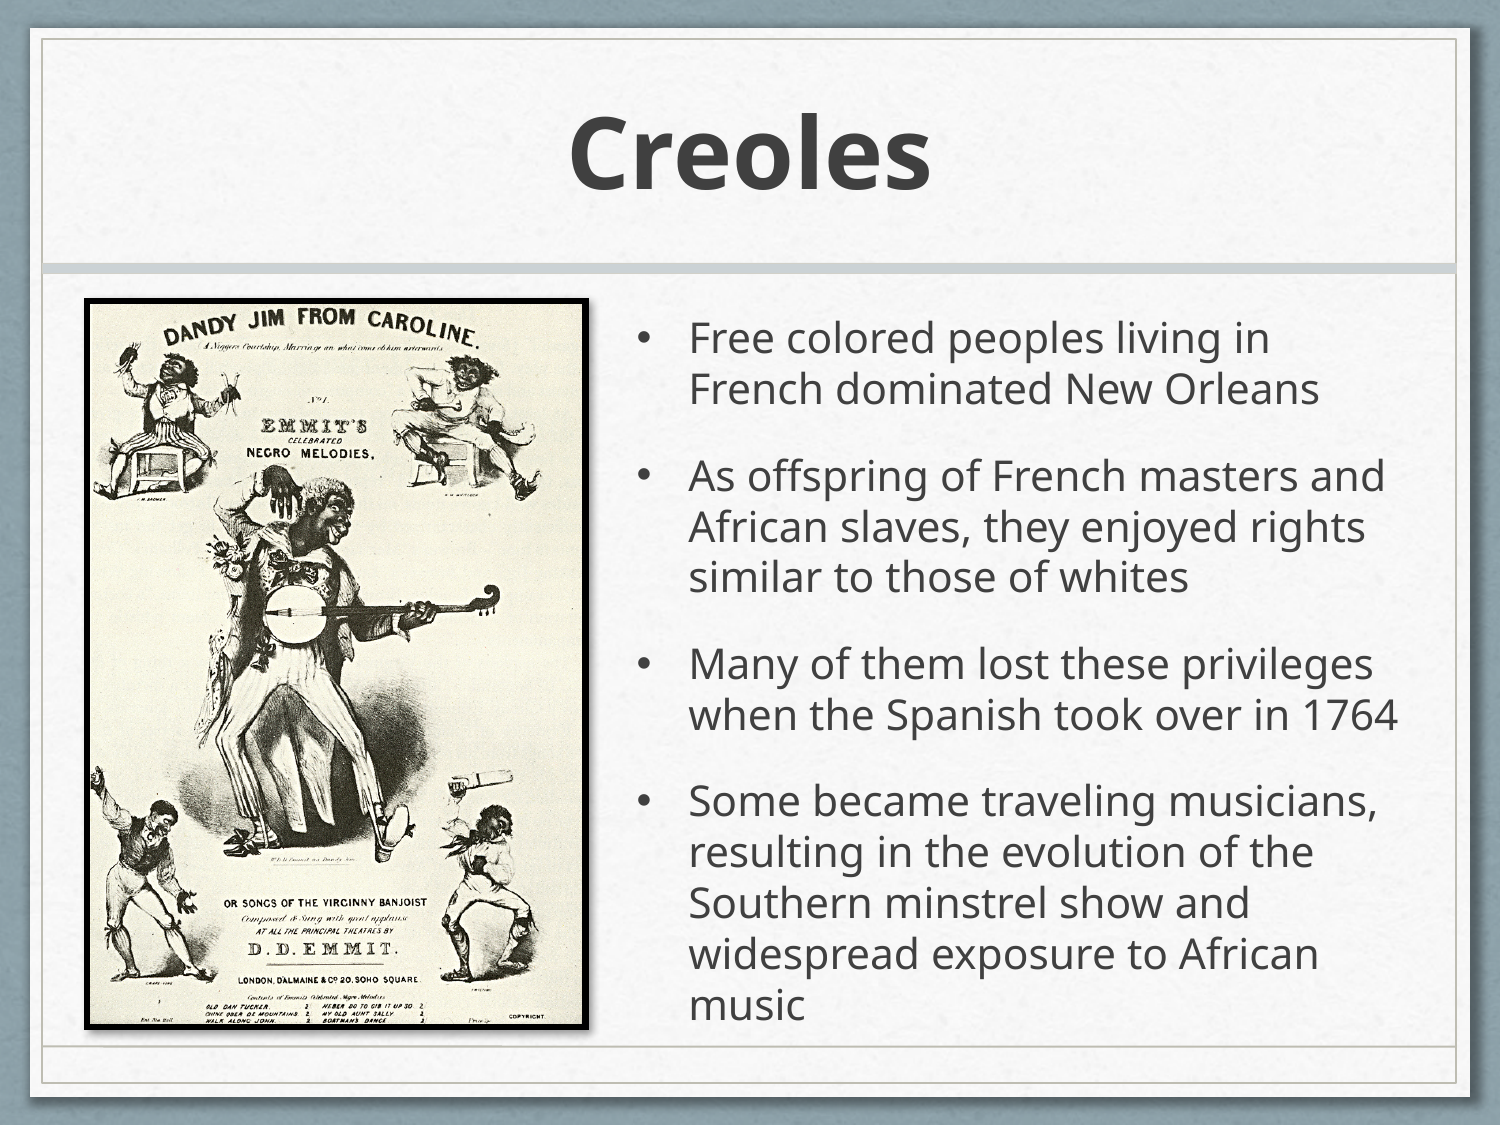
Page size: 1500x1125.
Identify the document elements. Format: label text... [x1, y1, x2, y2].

list Free colored peoples living in French dominated New Orleans As offspring of French masters and African slaves, they enjoyed rights similar to those of whites Many of them lost these privileges when the Spanish took over in 1764 Some became traveling musicians, resulting in the evolution of the Southern minstrel show and widespread exposure to African music [621, 303, 1420, 1054]
picture [30, 28, 1470, 1097]
title Creoles [147, 40, 1353, 260]
